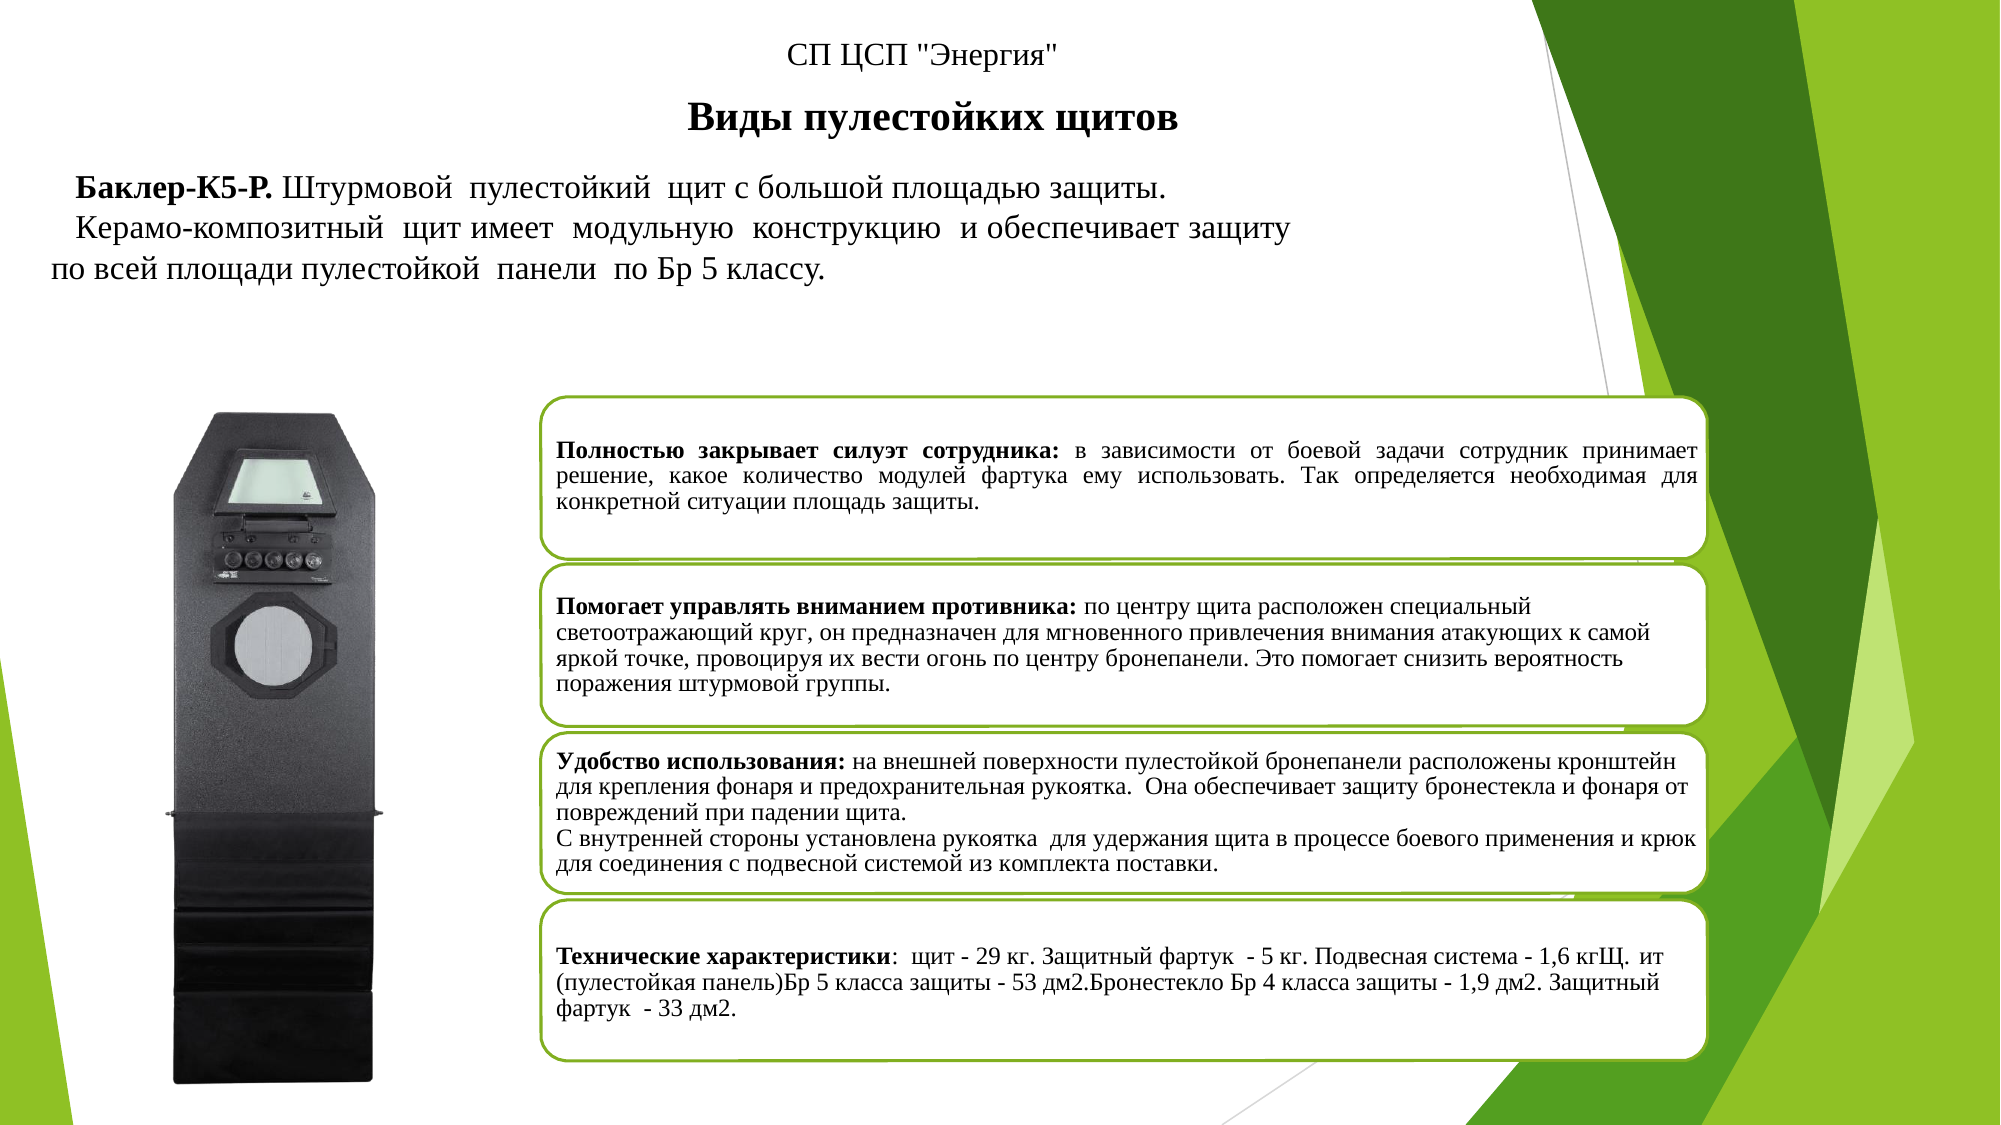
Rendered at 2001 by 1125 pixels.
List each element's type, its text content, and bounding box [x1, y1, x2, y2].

text_box [23, 381, 519, 1125]
text_box [540, 568, 553, 723]
text_box [1698, 739, 1708, 888]
text_box Виды пулестойких щитов [685, 88, 1183, 139]
text_box [540, 396, 1708, 555]
text_box Полностью закрывает силуэт сотрудника: в зависимости от боевой задачи сотрудник принимает решение, какое количество модулей фартука ему использовать. Так определяется необходимая для конкретной ситуации площадь защиты. Помогает управлять вниманием противника: по центру щита расположен специальный светоотражающий круг, он предназначен для мгновенного привлечения внимания атакующих к самой яркой точке, провоцируя их вести огонь по центру бронепанели. Это помогает снизить вероятность поражения штурмовой группы. Удобство использования: на внешней поверхности пулестойкой бронепанели расположены кронштейн для крепления фонаря и предохранительная рукоятка. Она обеспечивает защиту бронестекла и фонаря от повреждений при падении щита. С внутренней стороны установлена рукоятка для удержания щита в процессе боевого применения и крюк для соединения с подвесной системой из комплекта поставки. Технические характеристики: щит - 29 кг. Защитный фартук - 5 кг. Подвесная система - 1,6 кгЩ. ит (пулестойкая панель)Бр 5 класса защиты - 53 дм2.Бронестекло Бр 4 класса защиты - 1,9 дм2. Защитный фартук - 33 дм2. [553, 438, 1698, 1022]
text_box [540, 904, 1708, 1061]
text_box [1698, 570, 1708, 721]
text_box СП ЦСП "Энергия" [784, 33, 1065, 72]
text_box [540, 736, 553, 890]
text_box Баклер-К5-Р. Штурмовой пулестойкий щит с большой площадью защиты. Керамо-композитный щит имеет модульную конструкцию и обеспечивает защиту по всей площади пулестойкой панели по Бр 5 классу. [48, 164, 1300, 287]
